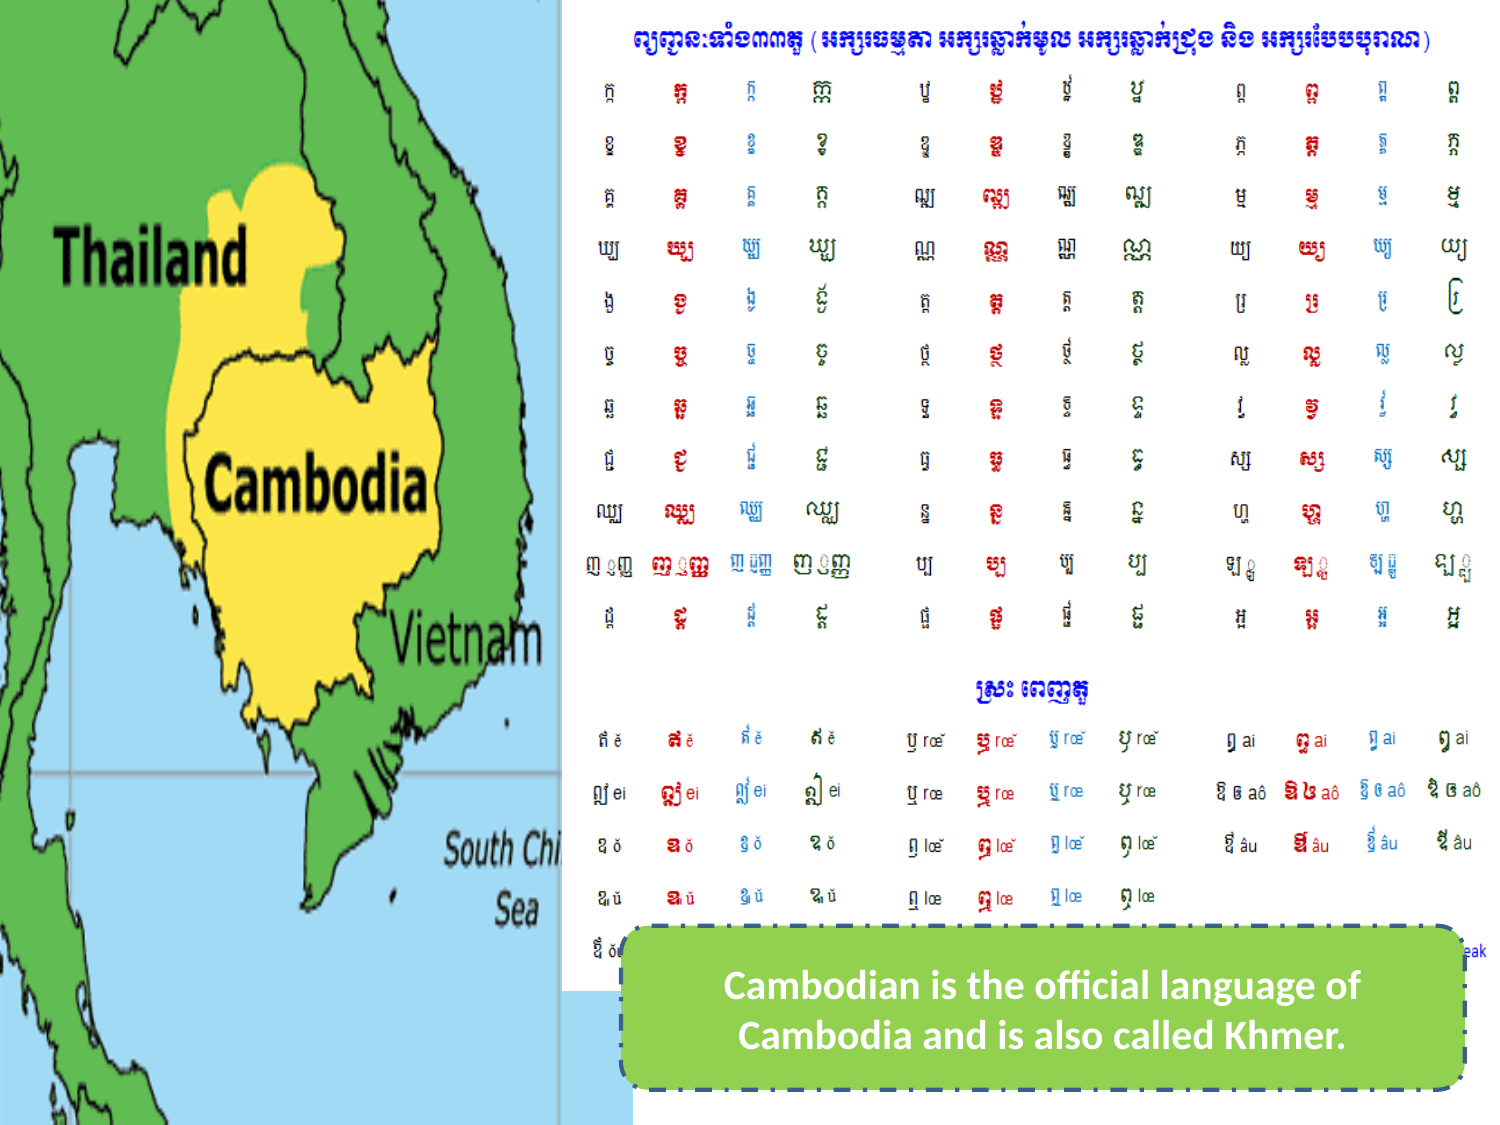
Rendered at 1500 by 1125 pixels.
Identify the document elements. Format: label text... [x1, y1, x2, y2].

text_box Cambodian is the official language of Cambodia and is also called Khmer. [637, 1000, 1467, 1092]
picture [0, 0, 1500, 1125]
